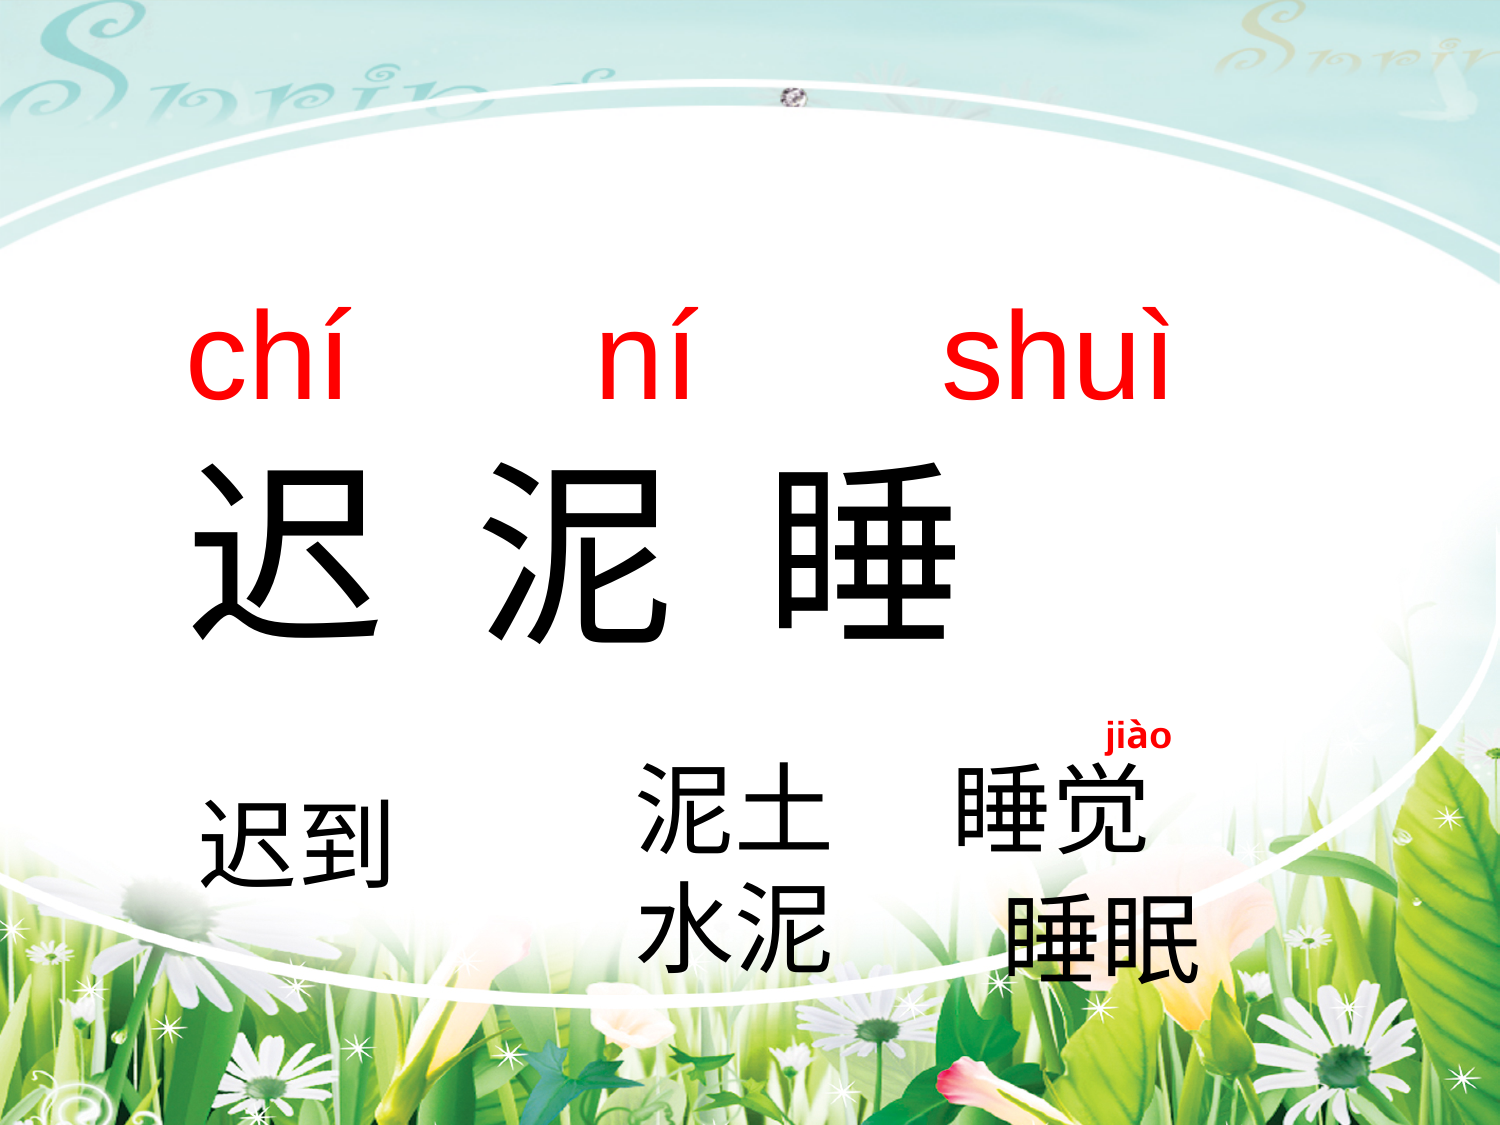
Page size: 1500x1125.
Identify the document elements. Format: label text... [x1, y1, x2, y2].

text_box 迟到 [183, 774, 1117, 910]
text_box 睡觉 [868, 739, 1335, 869]
text_box 迟 泥 睡 [171, 420, 1382, 676]
picture [0, 0, 1500, 1125]
text_box chí ní shuì [171, 267, 1234, 432]
text_box jiào [1090, 704, 1187, 764]
text_box 水泥 [620, 910, 904, 993]
text_box 泥土 [620, 739, 868, 774]
text_box 睡眠 [986, 869, 1465, 1005]
